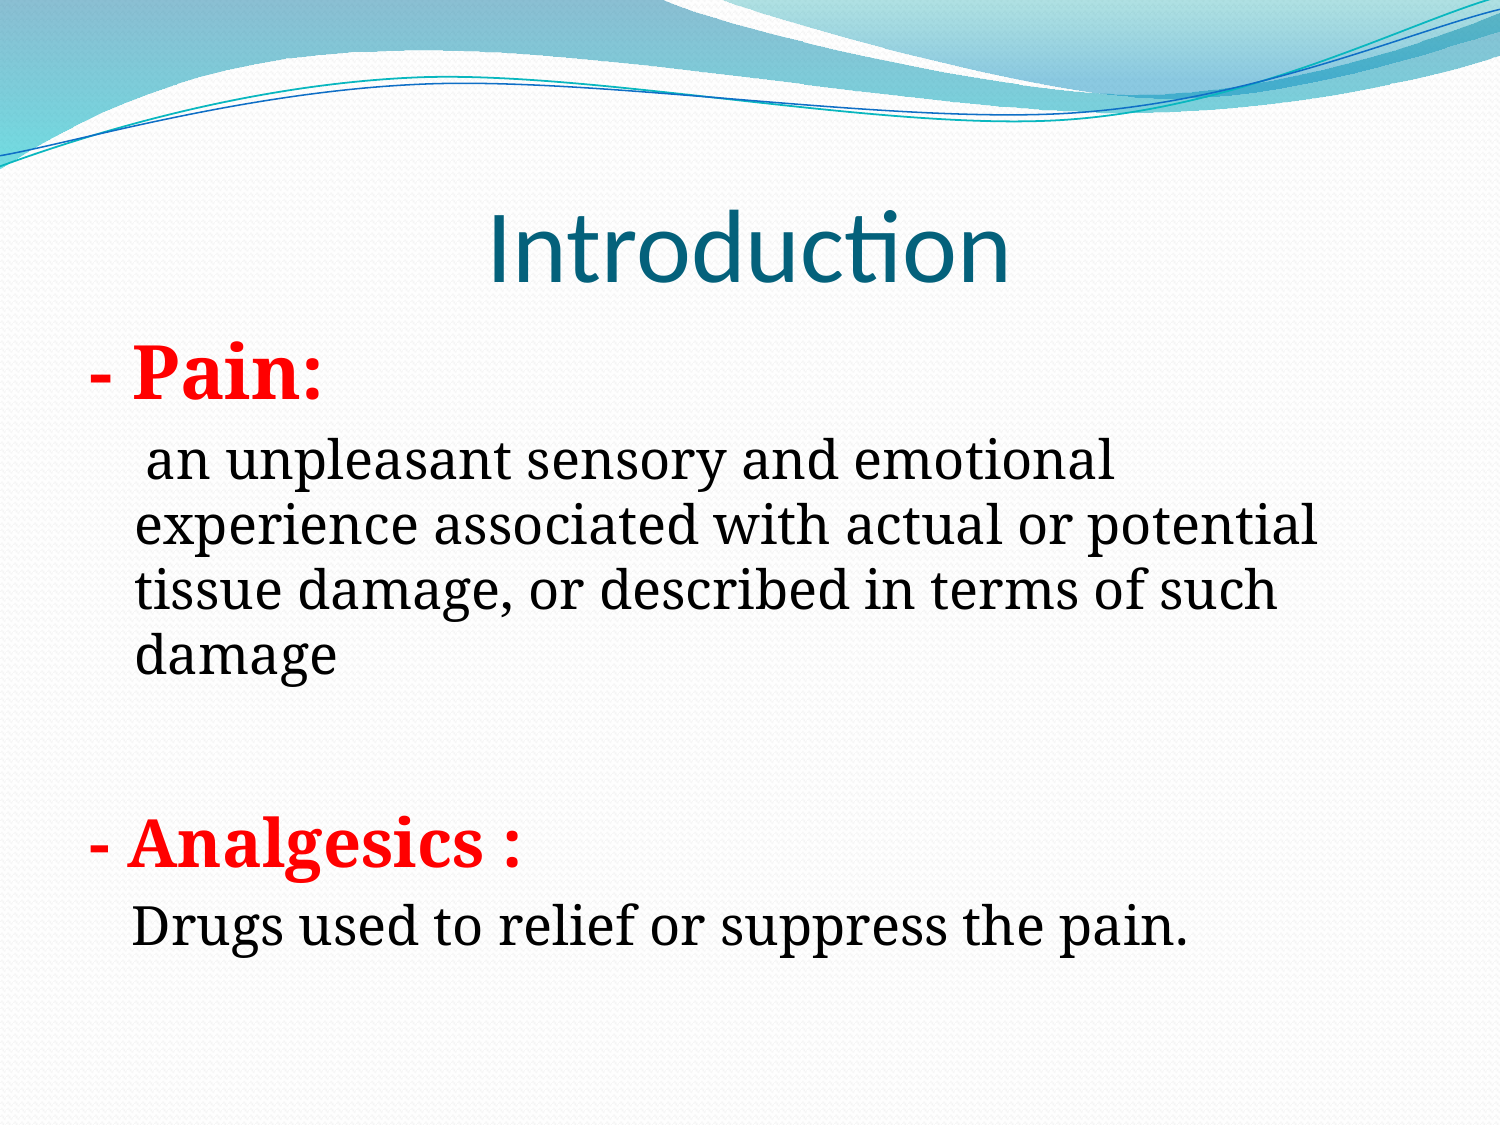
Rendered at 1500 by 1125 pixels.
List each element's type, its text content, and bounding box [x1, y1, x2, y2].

title Introduction [75, 115, 1425, 303]
list - Pain: an unpleasant sensory and emotional experience associated with actual or potential tissue damage, or described in terms of such damage - Analgesics : Drugs used to relief or suppress the pain. [75, 317, 1425, 1038]
